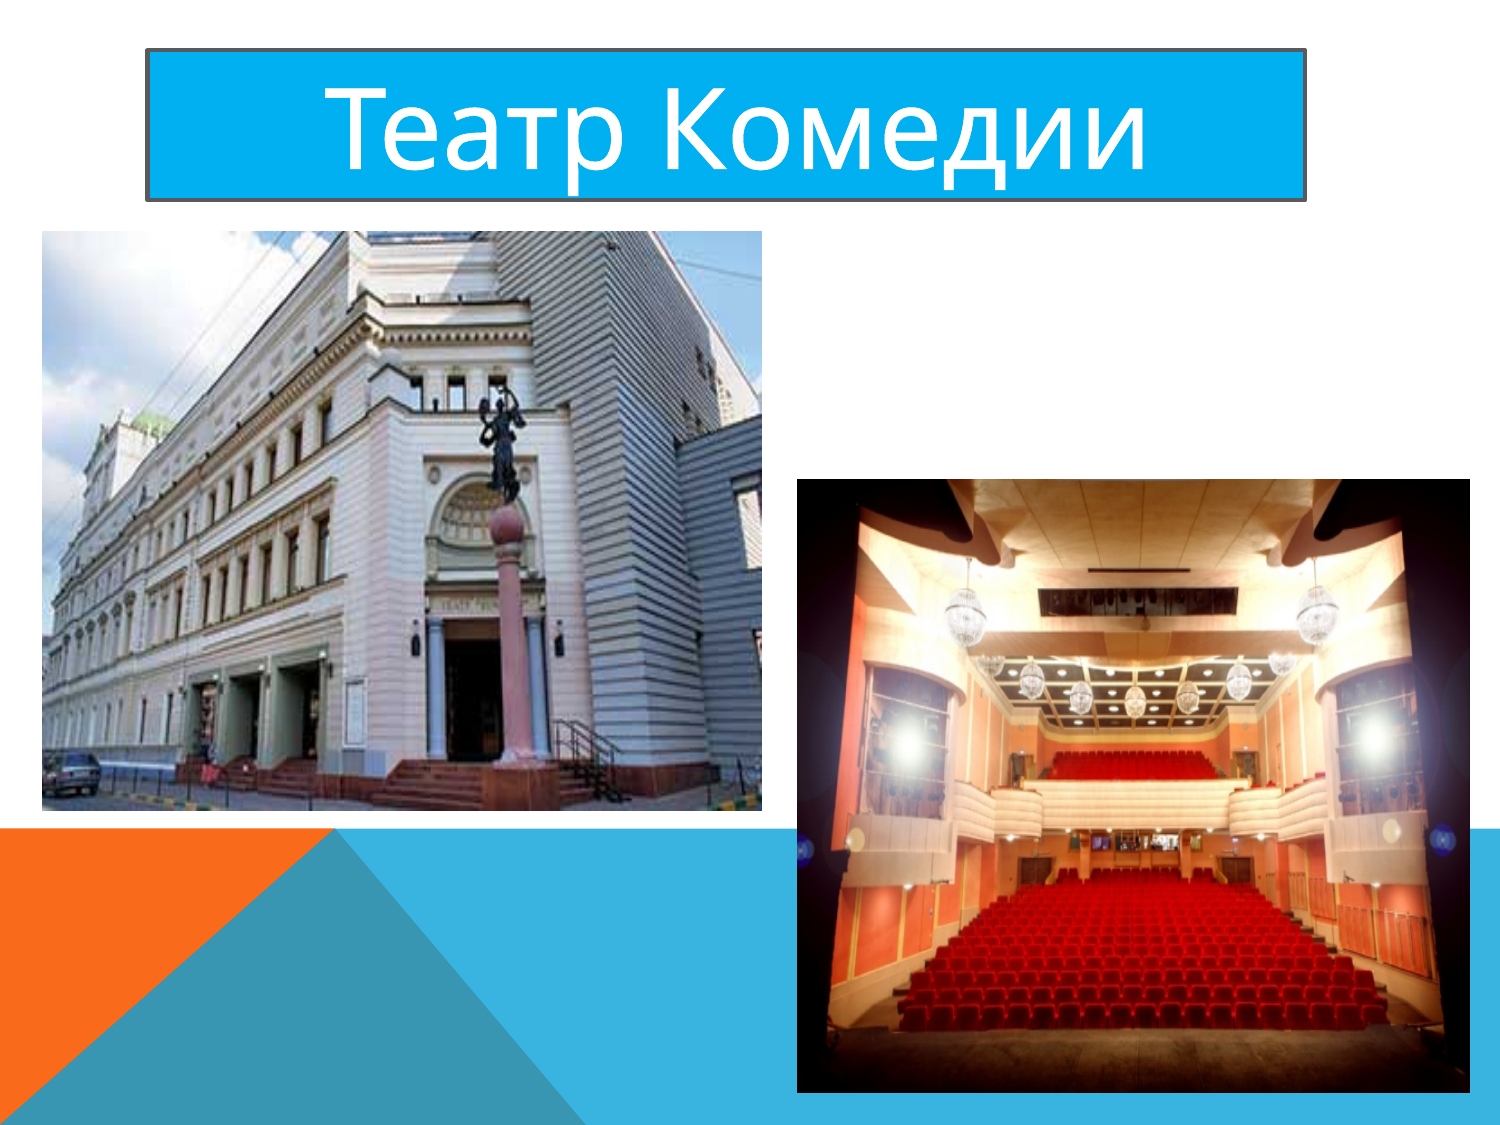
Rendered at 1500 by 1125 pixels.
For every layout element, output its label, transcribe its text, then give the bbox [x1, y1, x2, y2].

text_box [145, 48, 1307, 202]
text_box Театр Комедии [309, 48, 1168, 199]
picture [42, 231, 762, 811]
picture [796, 479, 1470, 1093]
